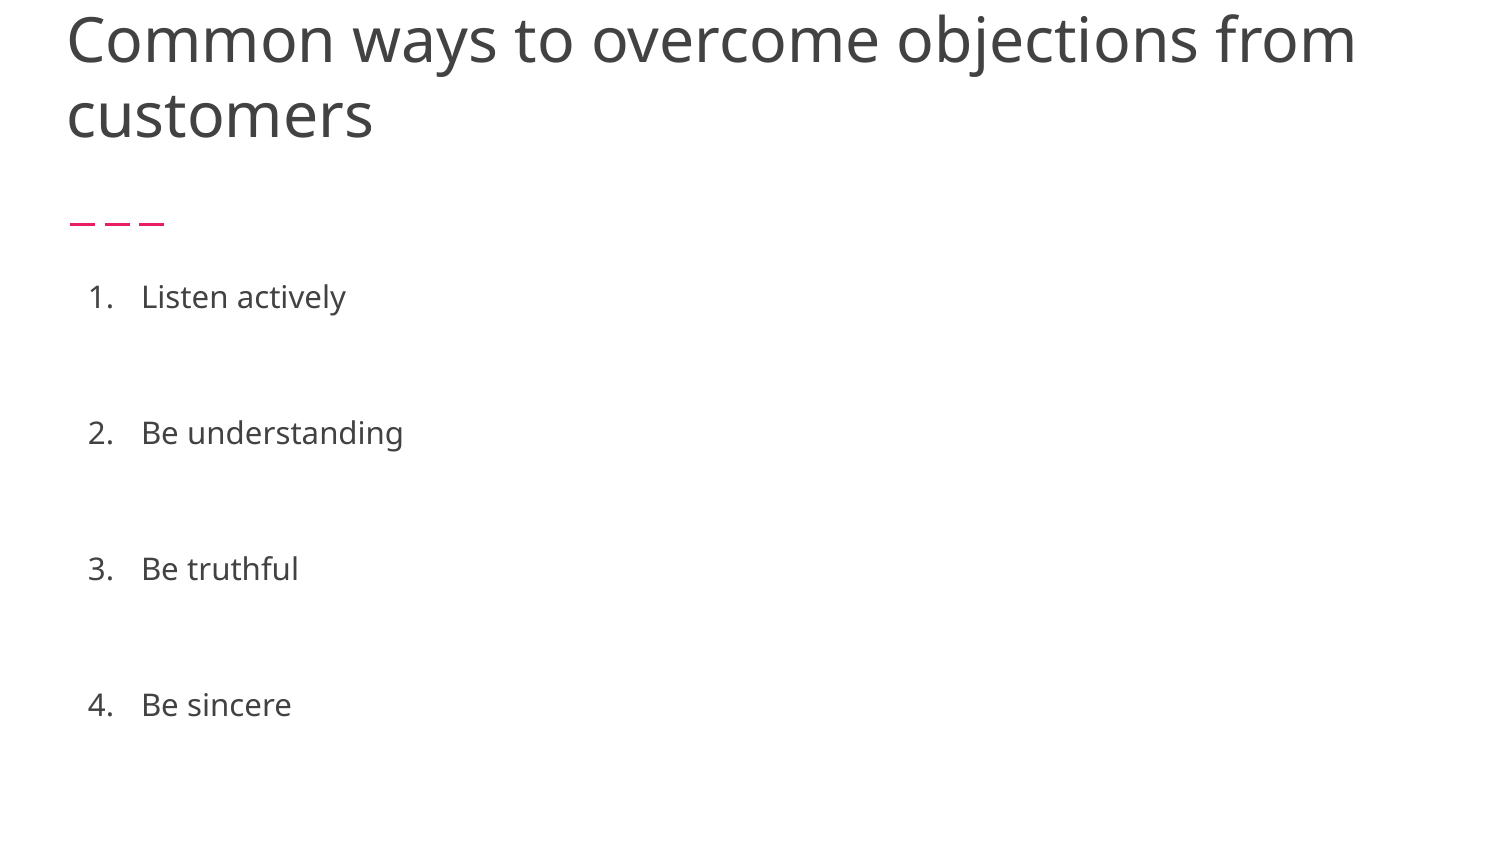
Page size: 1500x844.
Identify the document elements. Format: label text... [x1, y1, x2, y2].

list Listen actively Be understanding Be truthful Be sincere [51, 256, 1449, 765]
title Common ways to overcome objections from customers [51, 61, 1449, 165]
